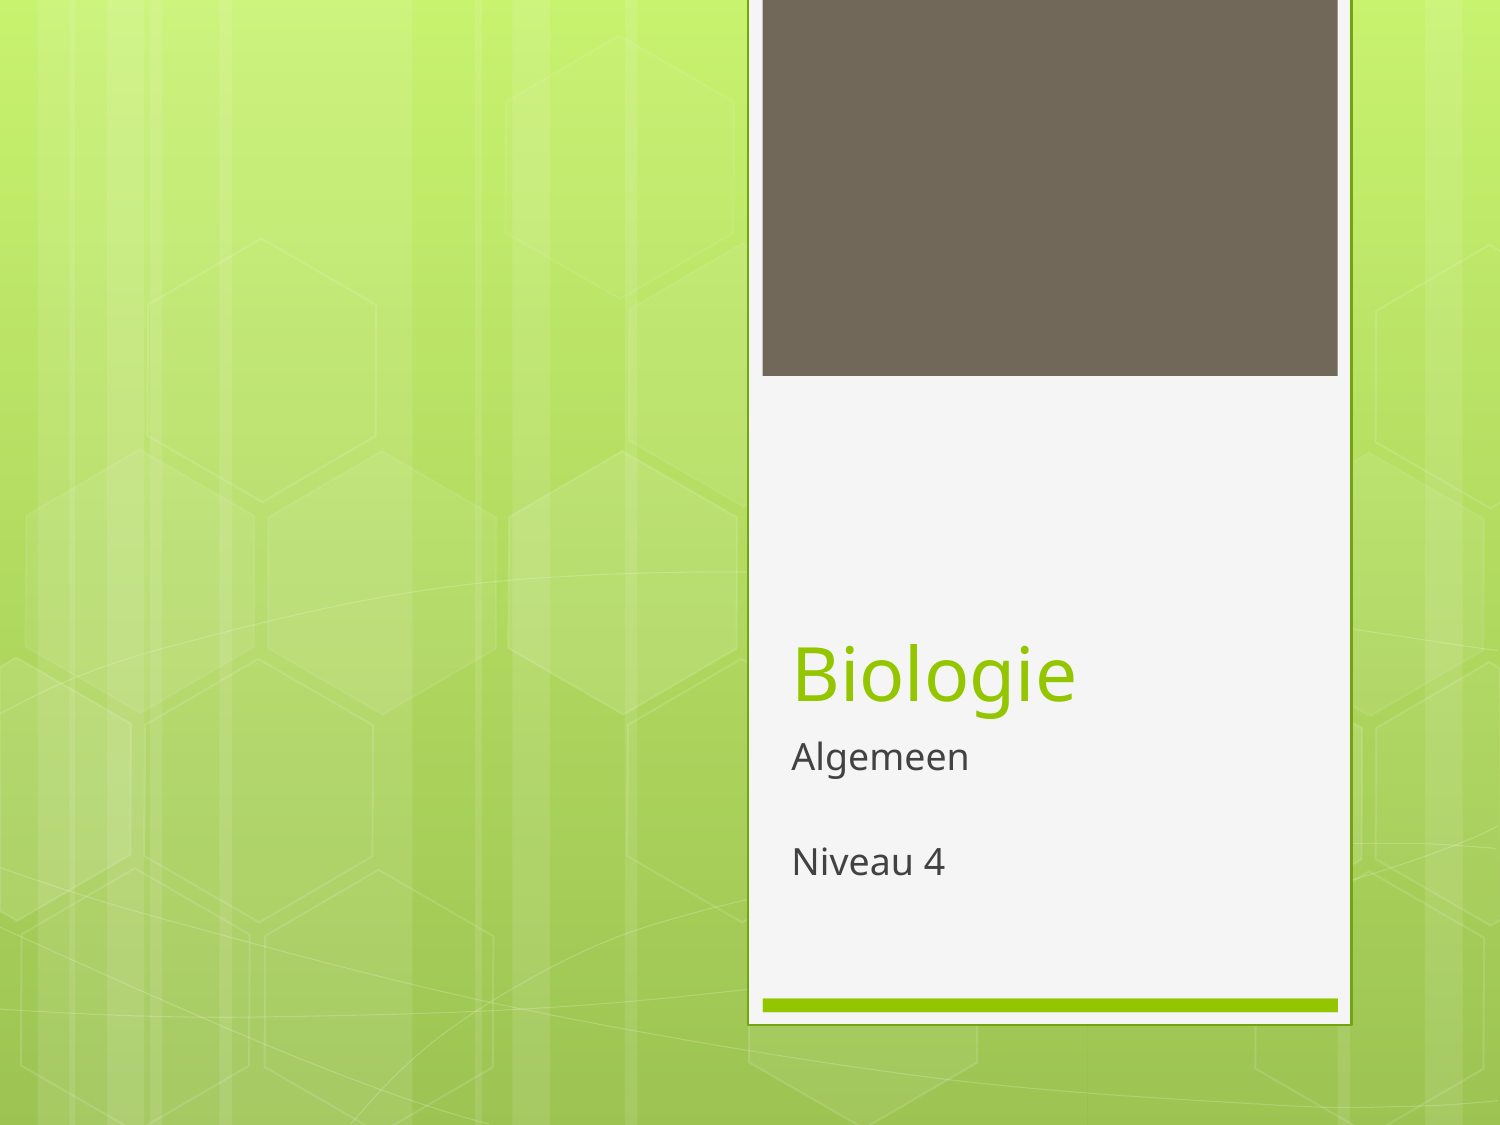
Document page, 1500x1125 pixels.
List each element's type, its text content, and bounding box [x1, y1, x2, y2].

subtitle Algemeen Niveau 4 [776, 725, 1320, 933]
title Biologie [776, 444, 1320, 724]
